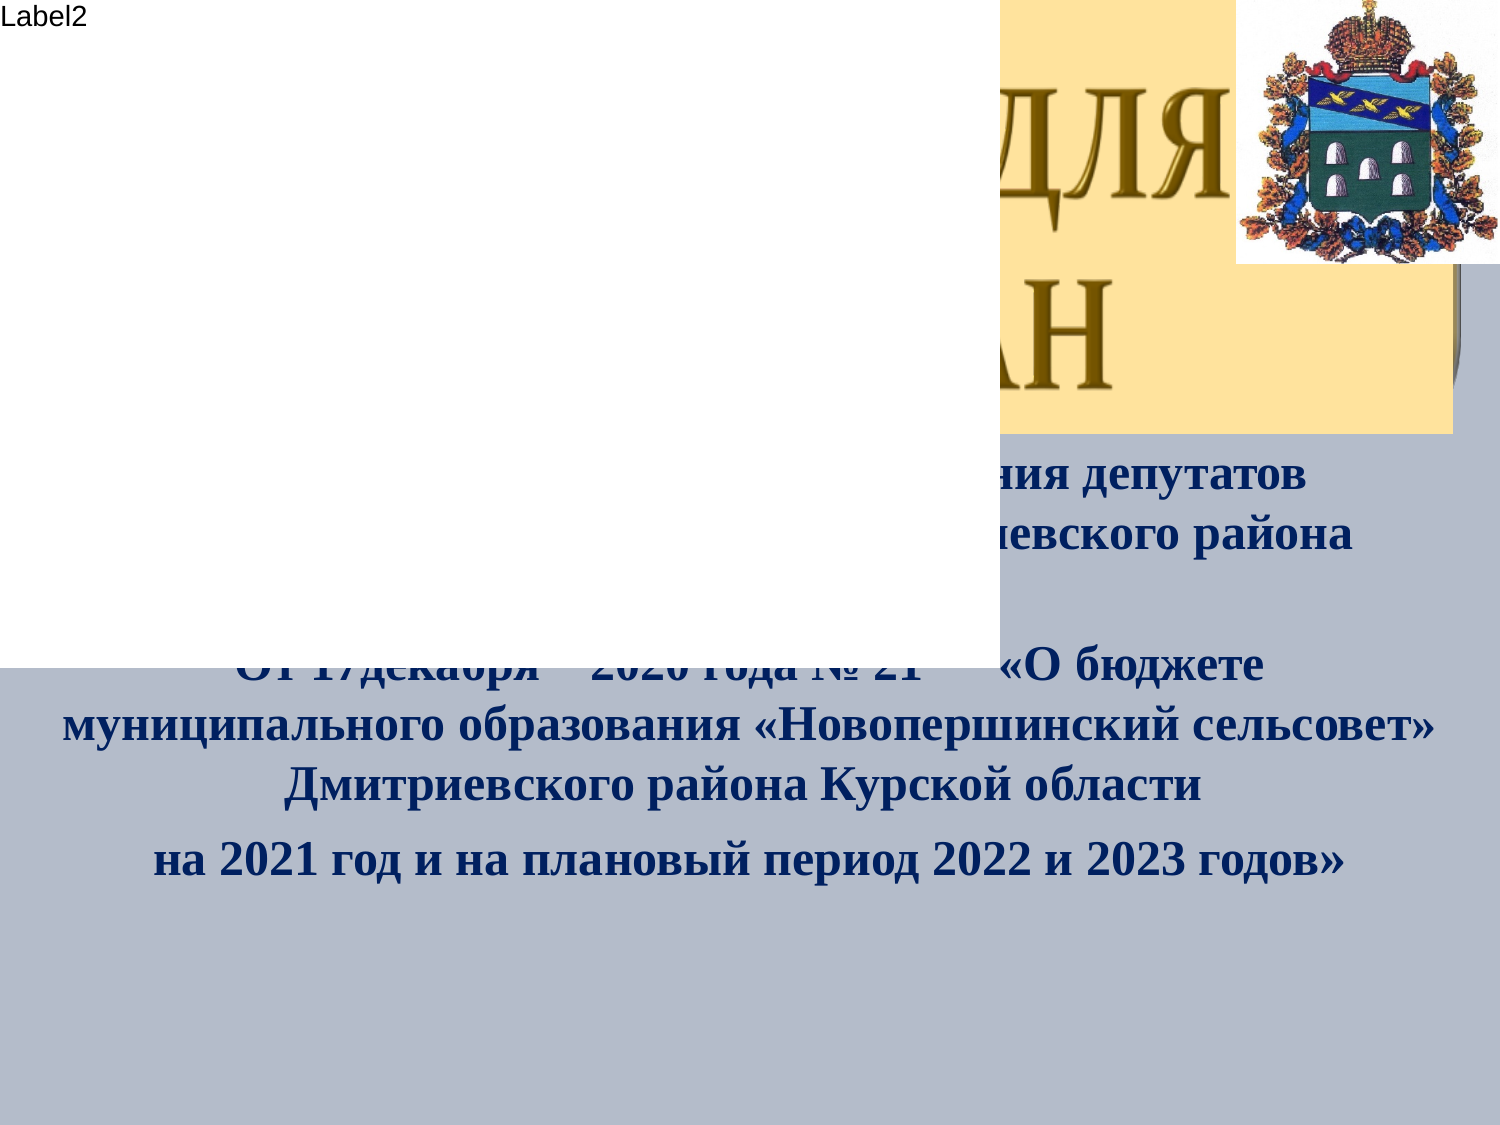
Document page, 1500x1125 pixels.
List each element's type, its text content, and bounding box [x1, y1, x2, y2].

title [1000, 0, 1454, 434]
subtitle (В соответствии с решением Собрания депутатов Новопершинского сельсовета Дмитриевского района Курской области От 17декабря 2020 года № 21 «О бюджете муниципального образования «Новопершинский сельсовет» Дмитриевского района Курской области на 2021 год и на плановый период 2022 и 2023 годов» [29, 432, 1471, 1047]
picture [1236, 0, 1500, 264]
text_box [1460, 276, 1464, 409]
